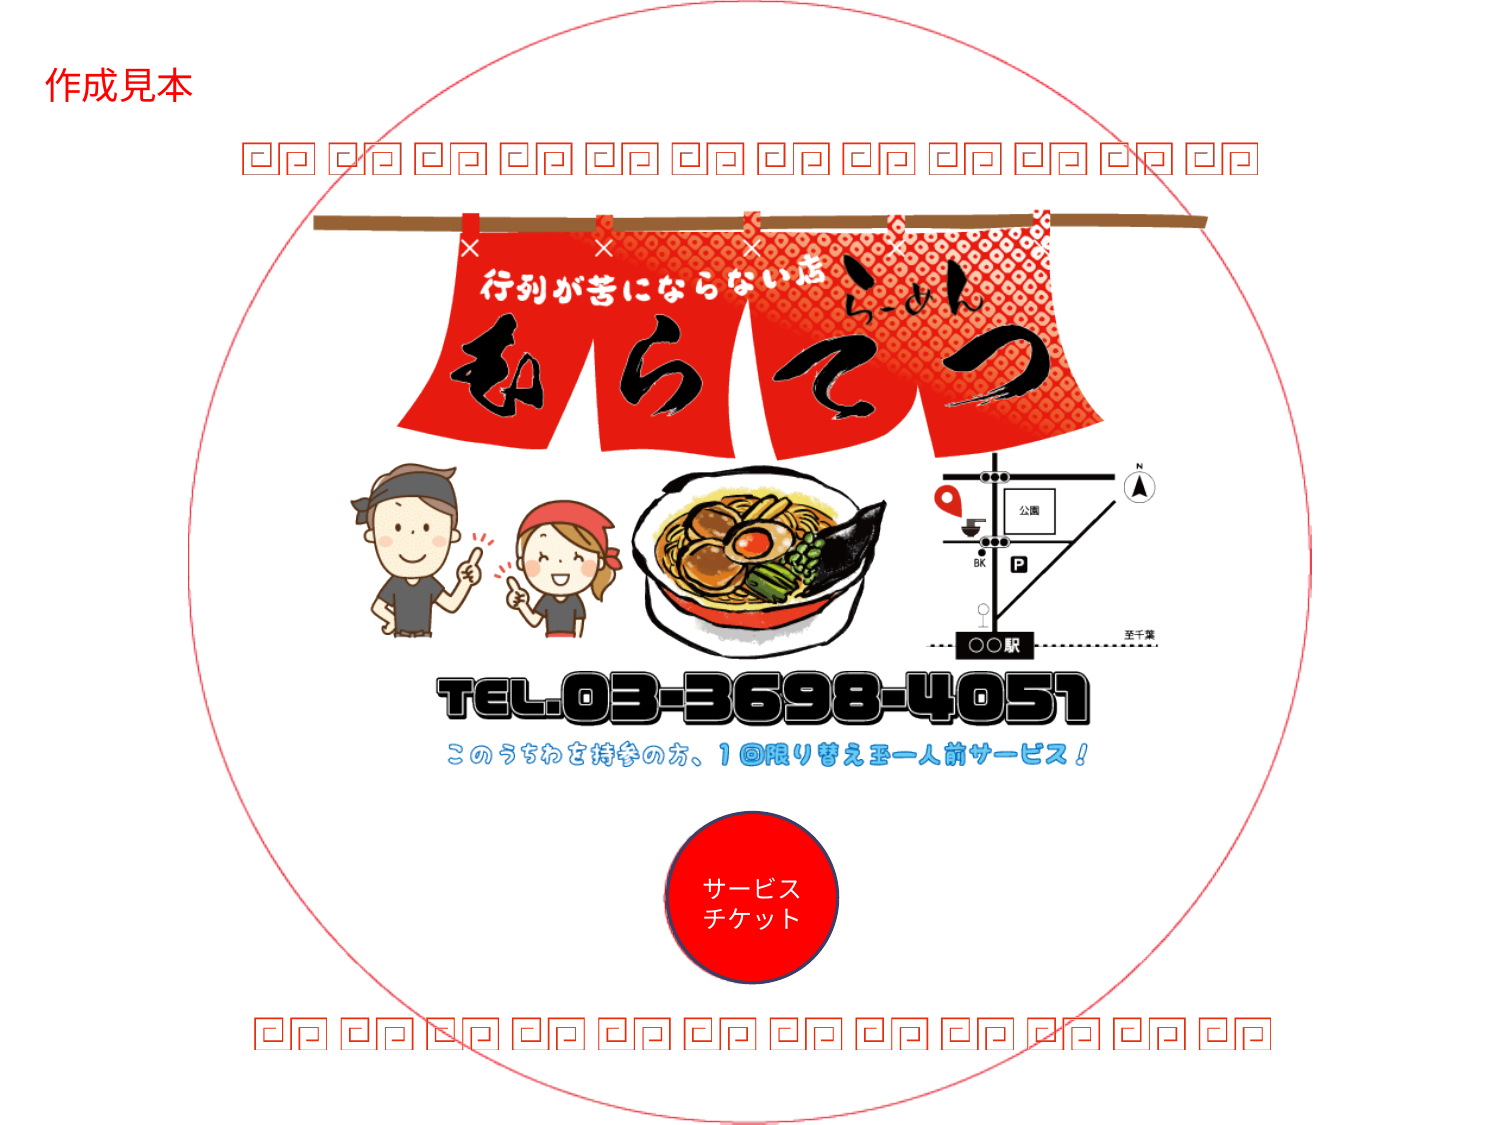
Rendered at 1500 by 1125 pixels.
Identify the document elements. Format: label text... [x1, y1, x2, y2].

picture [188, 0, 1312, 1125]
text_box 作成見本 [29, 54, 181, 115]
